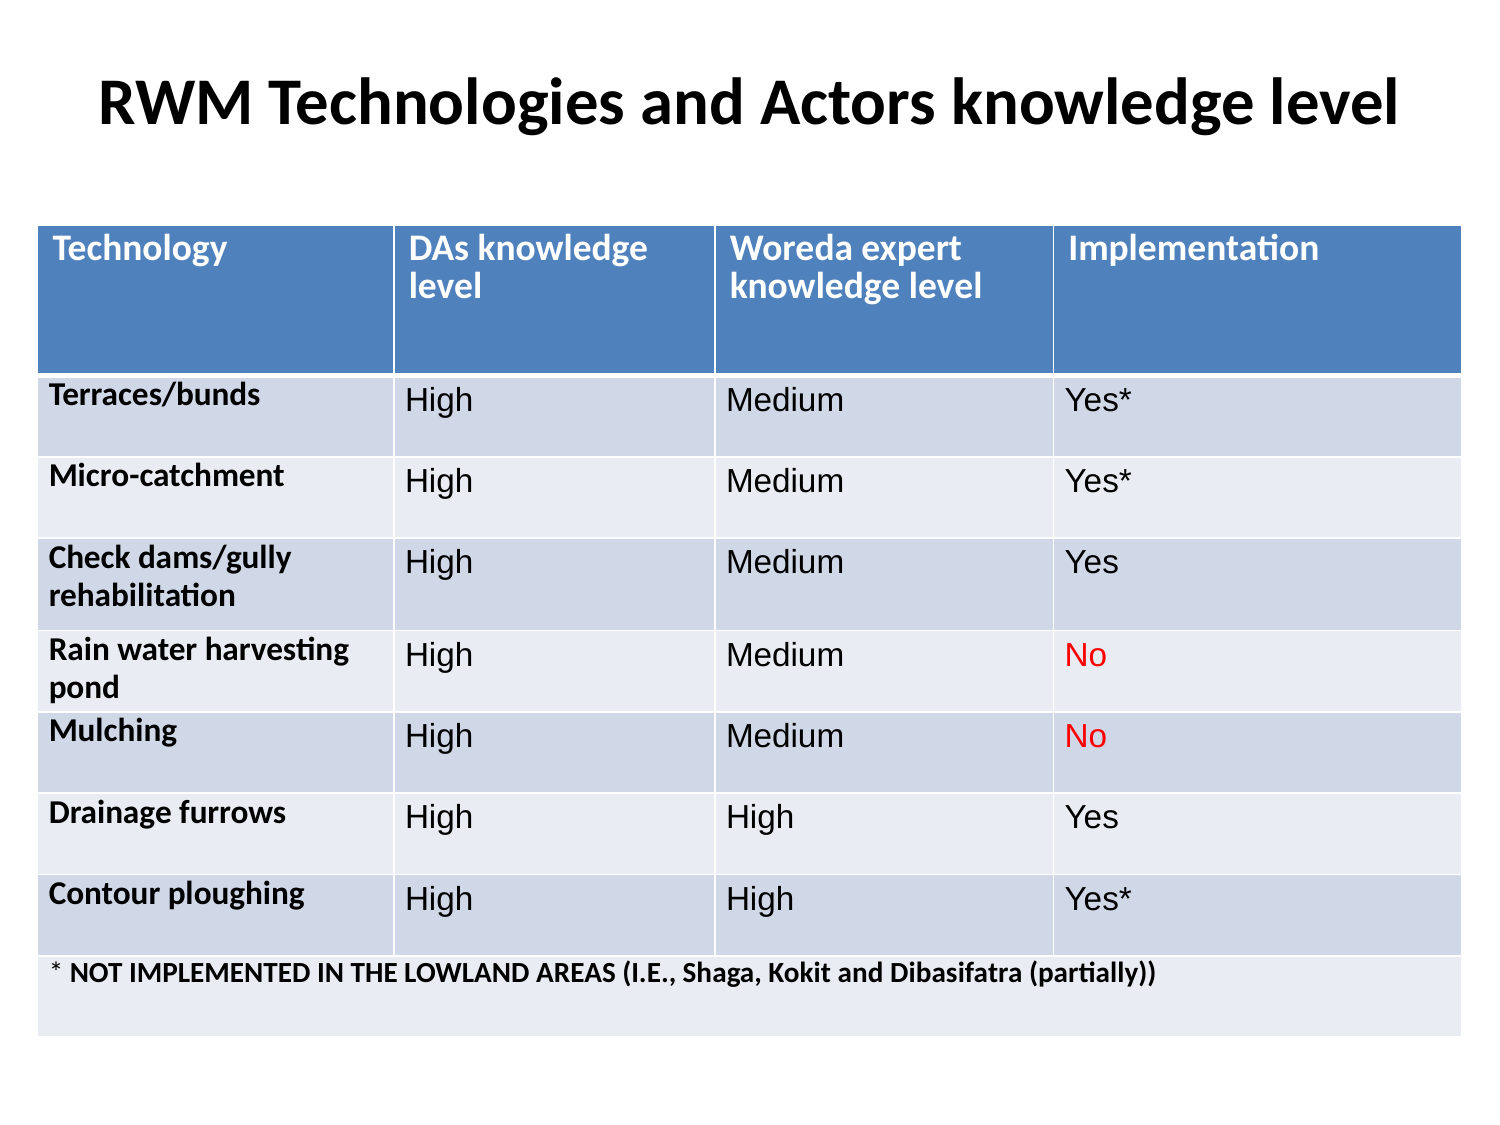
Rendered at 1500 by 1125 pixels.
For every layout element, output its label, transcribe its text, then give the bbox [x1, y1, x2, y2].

table_cell Medium [716, 713, 1053, 792]
table_cell Yes [1054, 794, 1461, 874]
table_cell * NOT IMPLEMENTED IN THE LOWLAND AREAS (I.E., Shaga, Kokit and Dibasifatra (partially)) [38, 957, 1461, 1036]
table_cell Mulching [38, 713, 393, 792]
table_cell No [1054, 713, 1461, 792]
table_cell High [395, 539, 714, 630]
table_cell Medium [716, 631, 1053, 711]
table_cell High [395, 631, 714, 711]
table_cell High [395, 875, 714, 955]
title RWM Technologies and Actors knowledge level [74, 44, 1426, 151]
table_cell Terraces/bunds [38, 378, 393, 456]
table_cell Check dams/gully rehabilitation [38, 539, 393, 630]
table_cell High [716, 875, 1053, 955]
table_header Implementation [1054, 226, 1461, 373]
table_cell High [716, 794, 1053, 874]
table_cell High [395, 713, 714, 792]
table_cell Medium [716, 378, 1053, 456]
table_cell High [395, 378, 714, 456]
table_header Woreda expert knowledge level [716, 226, 1053, 373]
table_cell Contour ploughing [38, 875, 393, 955]
table_cell Yes* [1054, 378, 1461, 456]
table_cell No [1054, 631, 1461, 711]
table_cell High [395, 794, 714, 874]
table_cell Yes* [1054, 458, 1461, 537]
table_cell Drainage furrows [38, 794, 393, 874]
table_cell High [395, 458, 714, 537]
table_cell Yes* [1054, 875, 1461, 955]
table_header DAs knowledge level [395, 226, 714, 373]
table_header Technology [38, 226, 393, 373]
table_cell Micro-catchment [38, 458, 393, 537]
table_cell Rain water harvesting pond [38, 631, 393, 711]
table_cell Medium [716, 539, 1053, 630]
table_cell Medium [716, 458, 1053, 537]
table_cell Yes [1054, 539, 1461, 630]
